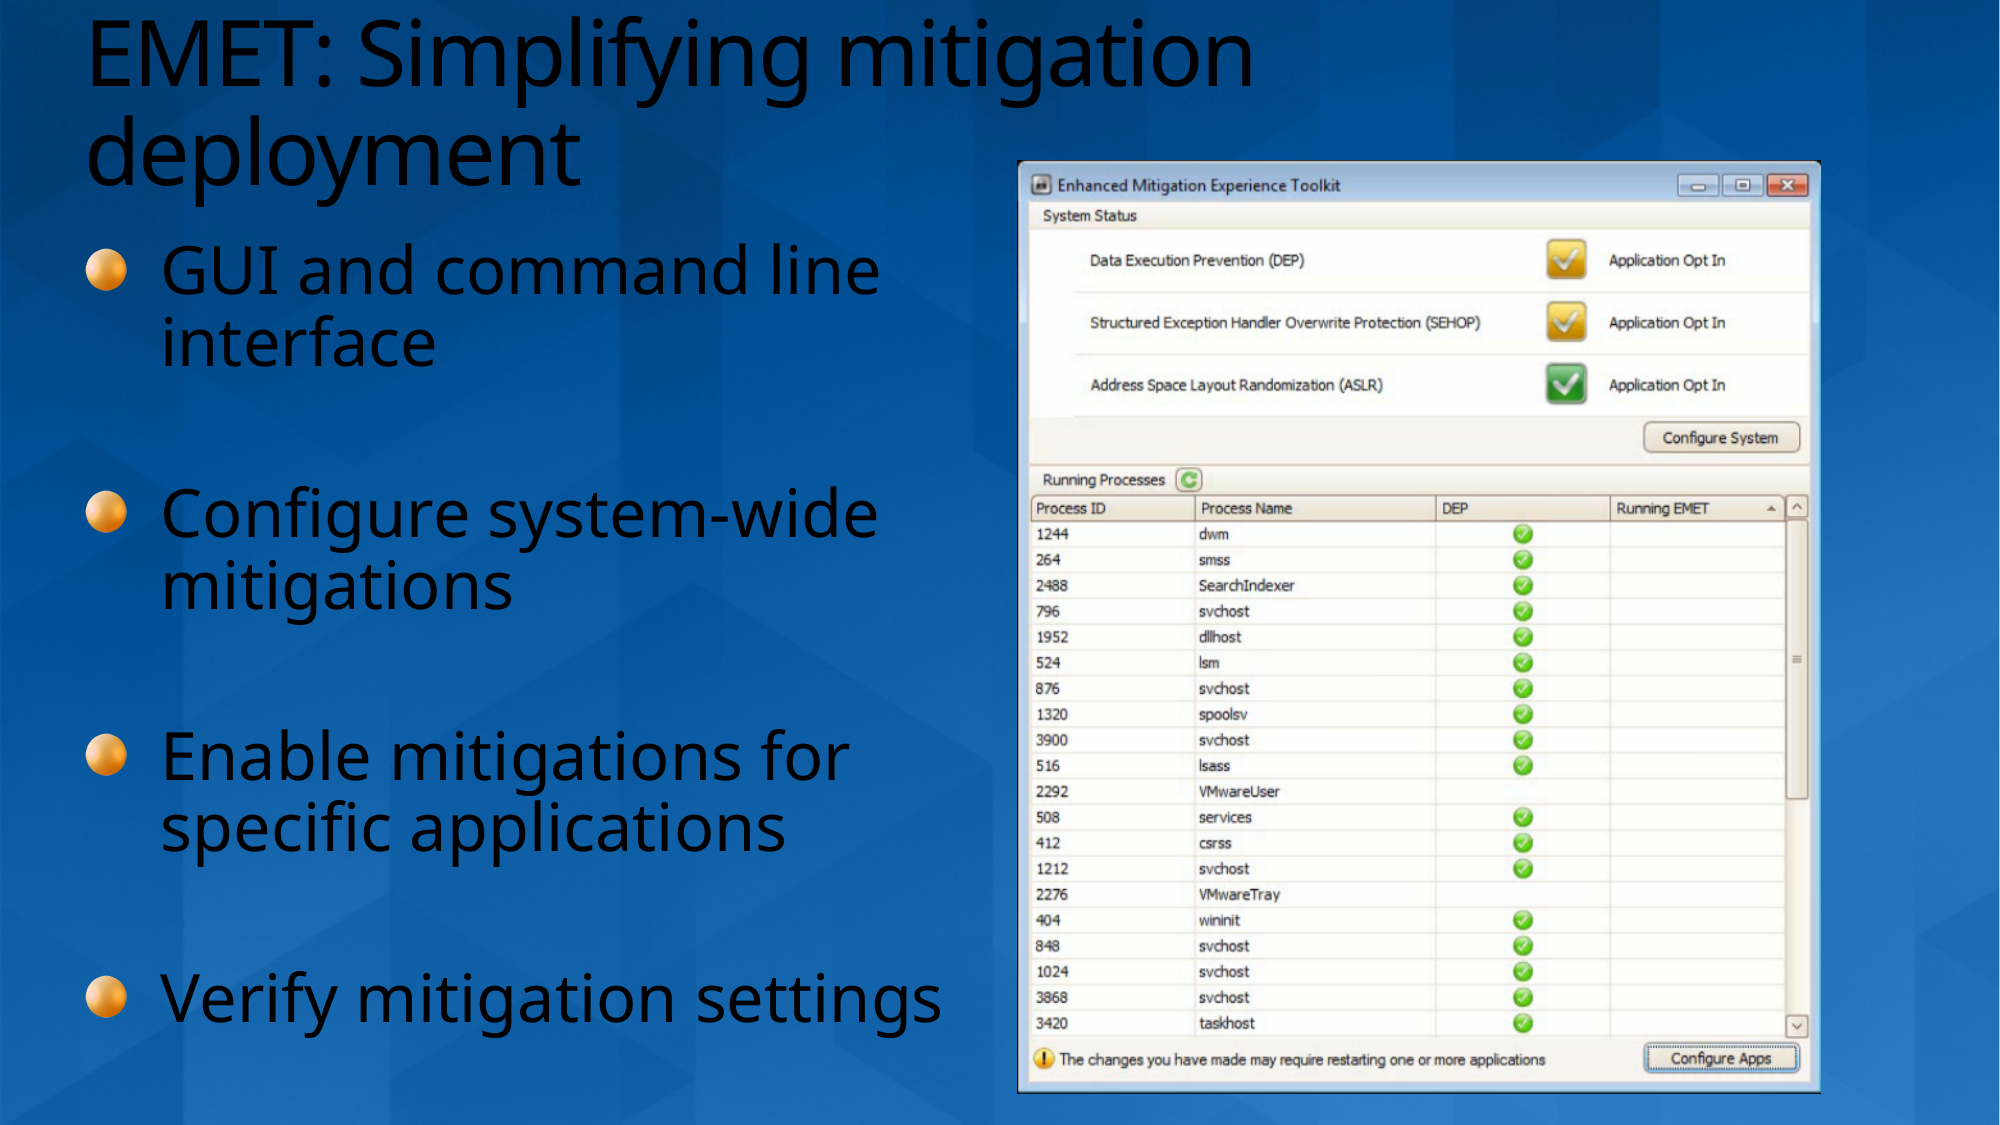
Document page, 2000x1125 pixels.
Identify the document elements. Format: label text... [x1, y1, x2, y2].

list GUI and command line interface Configure system-wide mitigations Enable mitigations for specific applications Verify mitigation settings [85, 237, 988, 1062]
picture [0, 0, 2000, 1125]
title EMET: Simplifying mitigation deployment [84, 7, 1765, 183]
